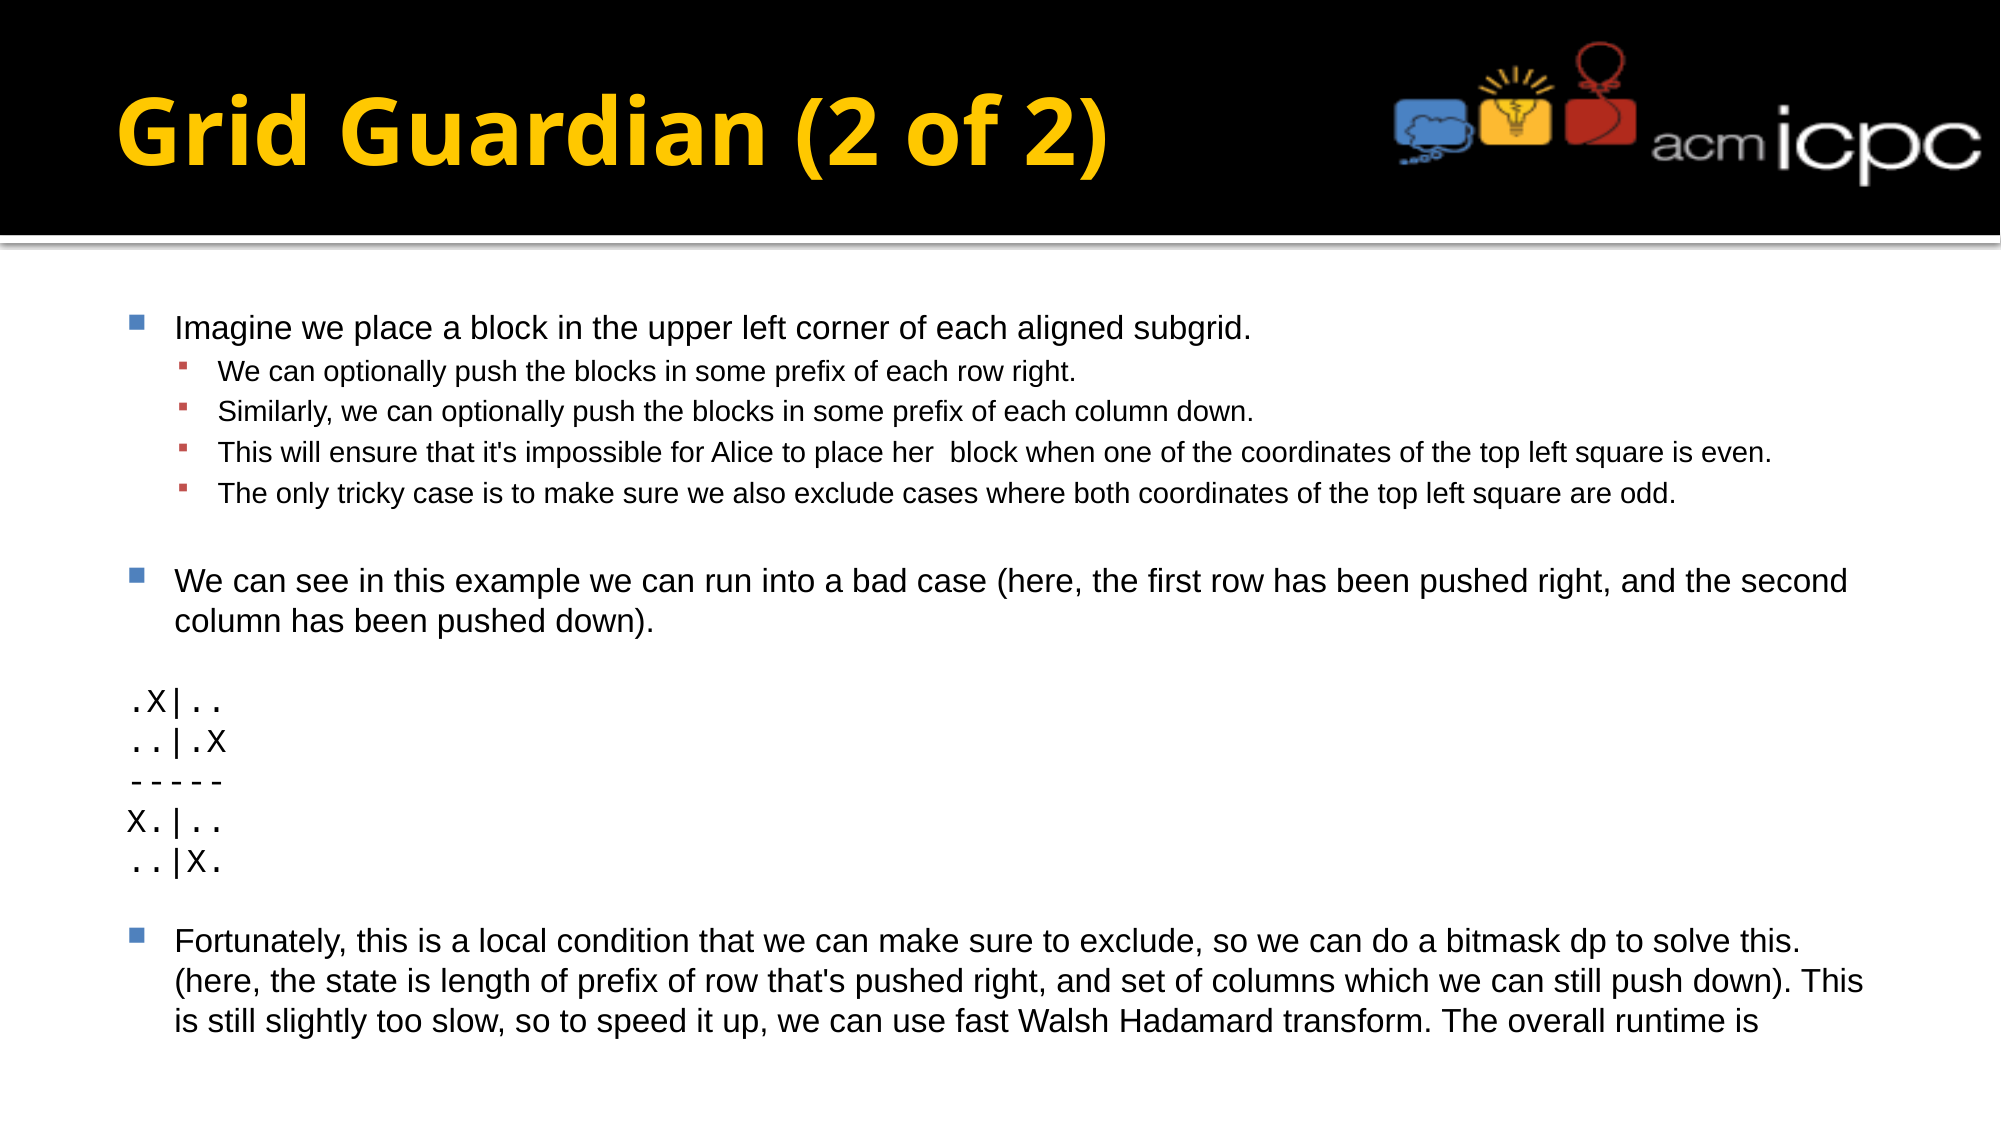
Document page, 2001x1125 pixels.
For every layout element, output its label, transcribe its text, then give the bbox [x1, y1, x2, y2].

title Grid Guardian (2 of 2) [99, 25, 1350, 231]
picture [1366, 24, 2000, 191]
